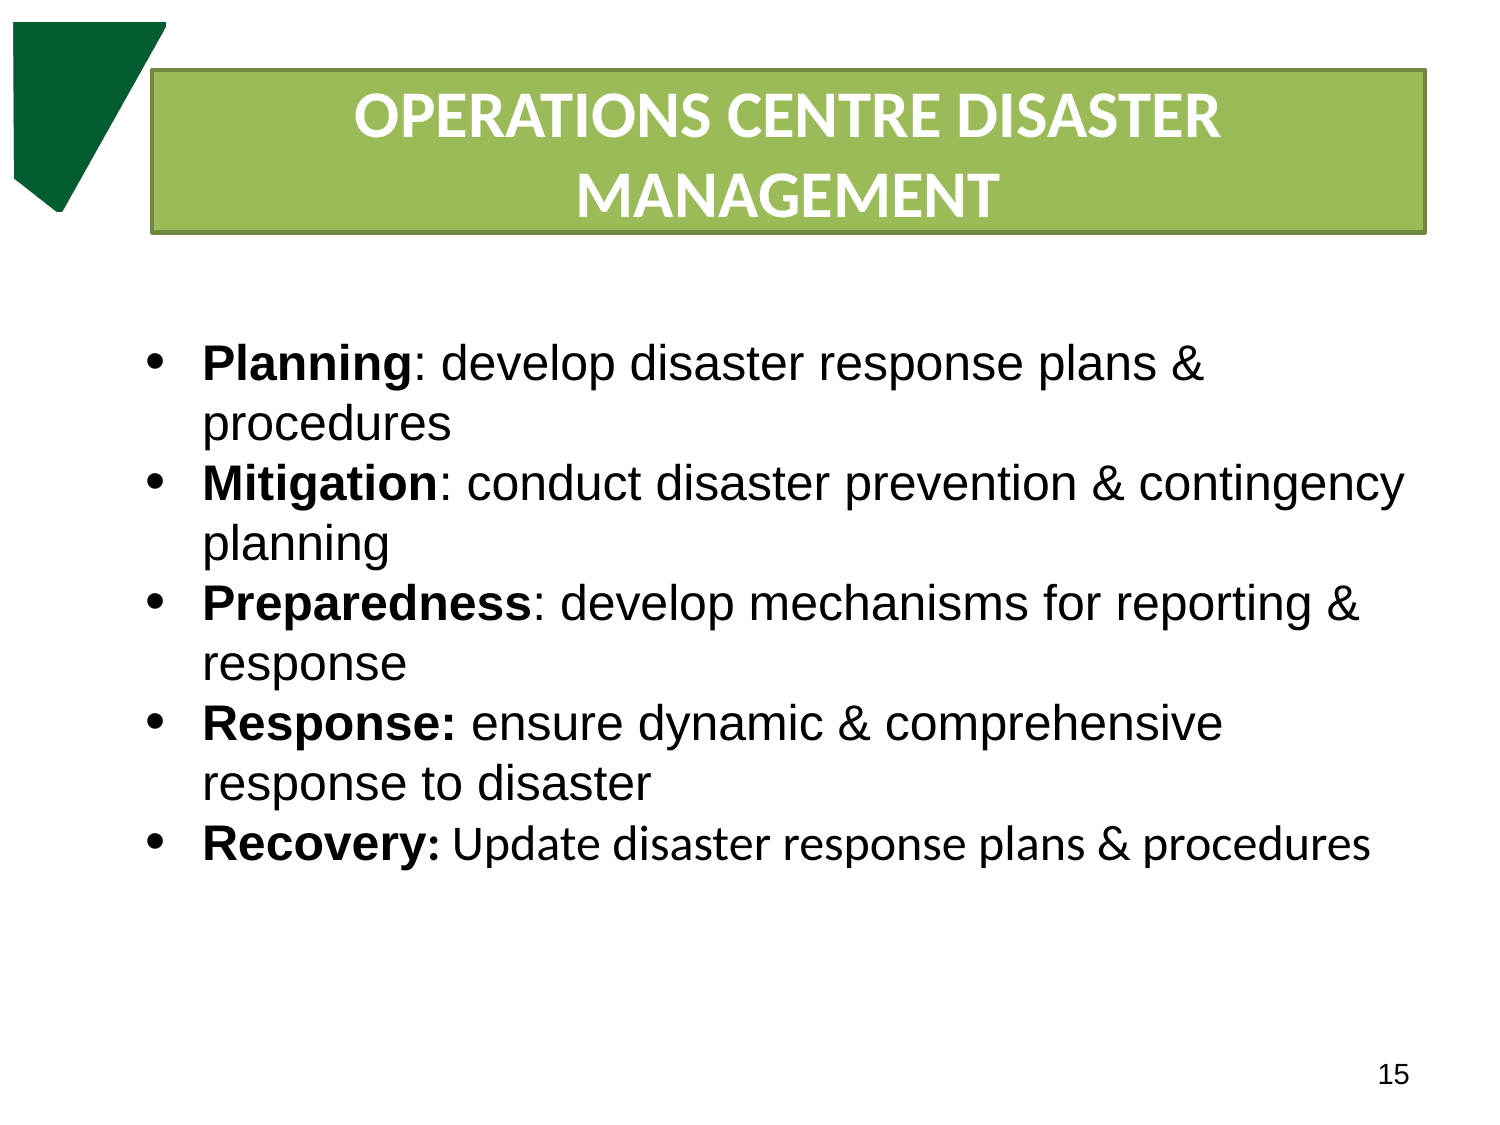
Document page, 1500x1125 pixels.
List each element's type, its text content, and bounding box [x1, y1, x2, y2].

slide_number 15 [1074, 1042, 1425, 1103]
list Planning: develop disaster response plans & procedures Mitigation: conduct disaster prevention & contingency planning Preparedness: develop mechanisms for reporting & response Response: ensure dynamic & comprehensive response to disaster Recovery: Update disaster response plans & procedures [130, 262, 1430, 1005]
title OPERATIONS CENTRE DISASTER MANAGEMENT [152, 69, 1425, 233]
picture [13, 21, 166, 212]
